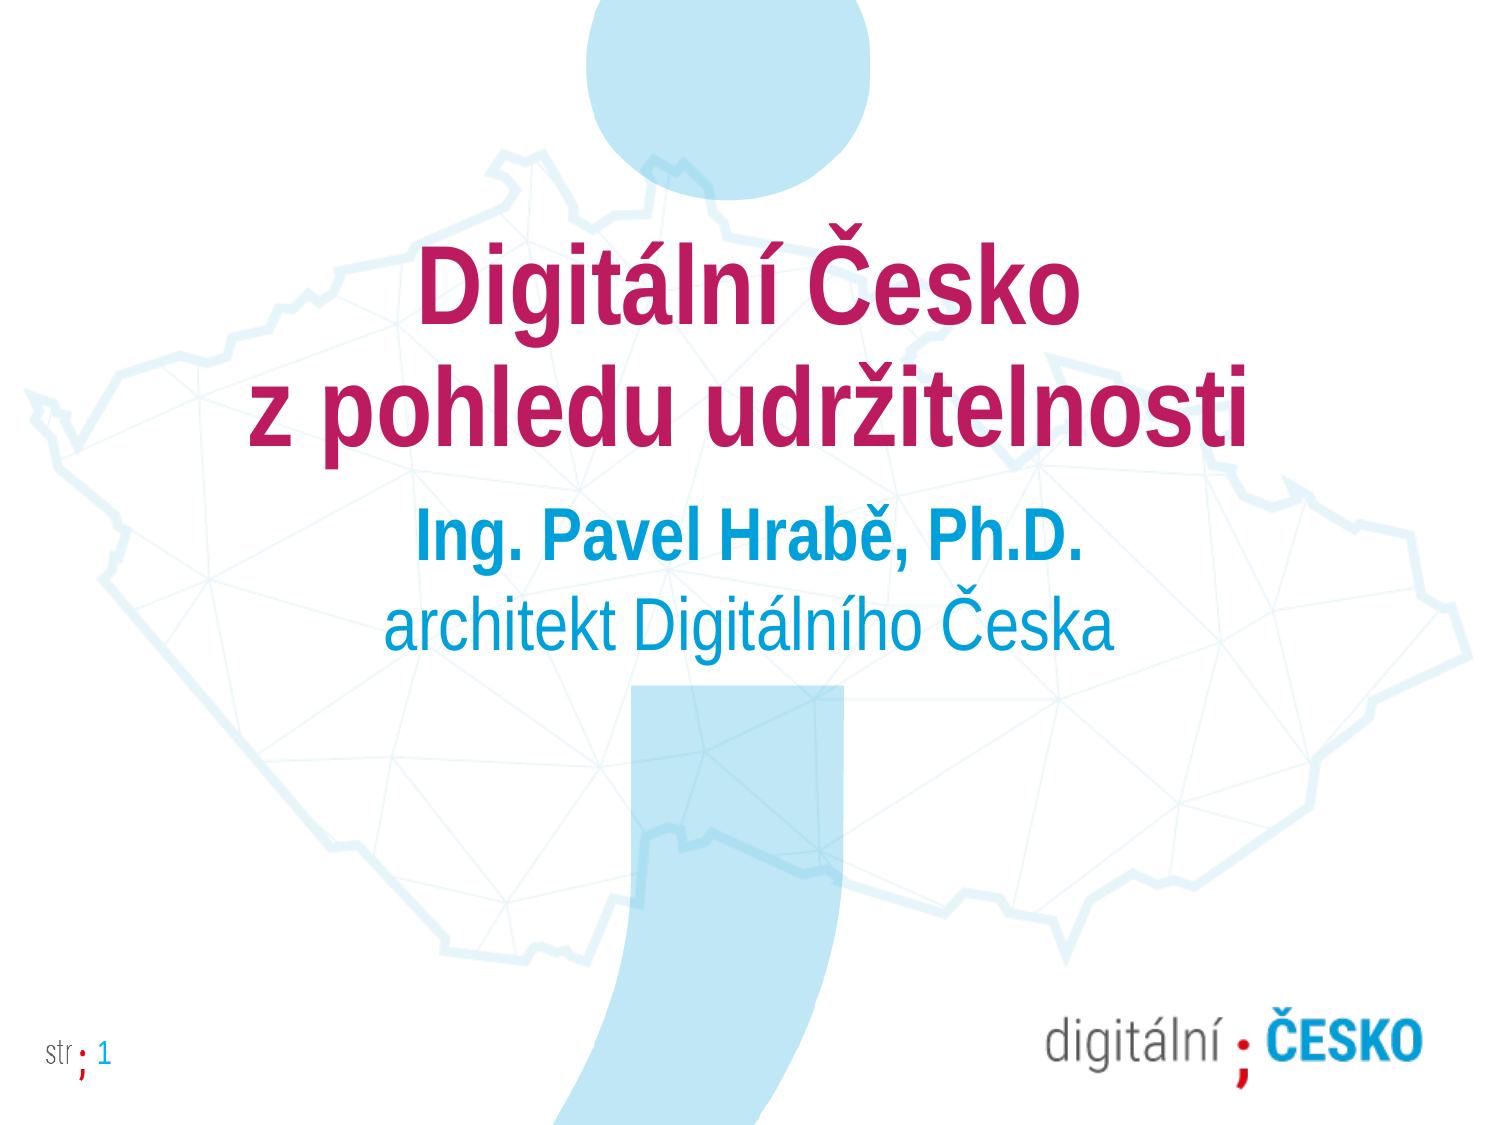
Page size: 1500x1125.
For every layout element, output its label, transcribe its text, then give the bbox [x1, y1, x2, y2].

picture [0, 0, 1500, 1125]
text_box Digitální Česko z pohledu udržitelnosti [870, 220, 1459, 478]
text_box Digitální Česko z pohledu udržitelnosti [41, 220, 540, 478]
text_box Ing. Pavel Hrabě, Ph.D. architekt Digitálního Česka [41, 478, 540, 683]
text_box Ing. Pavel Hrabě, Ph.D. architekt Digitálního Česka [870, 478, 1459, 683]
